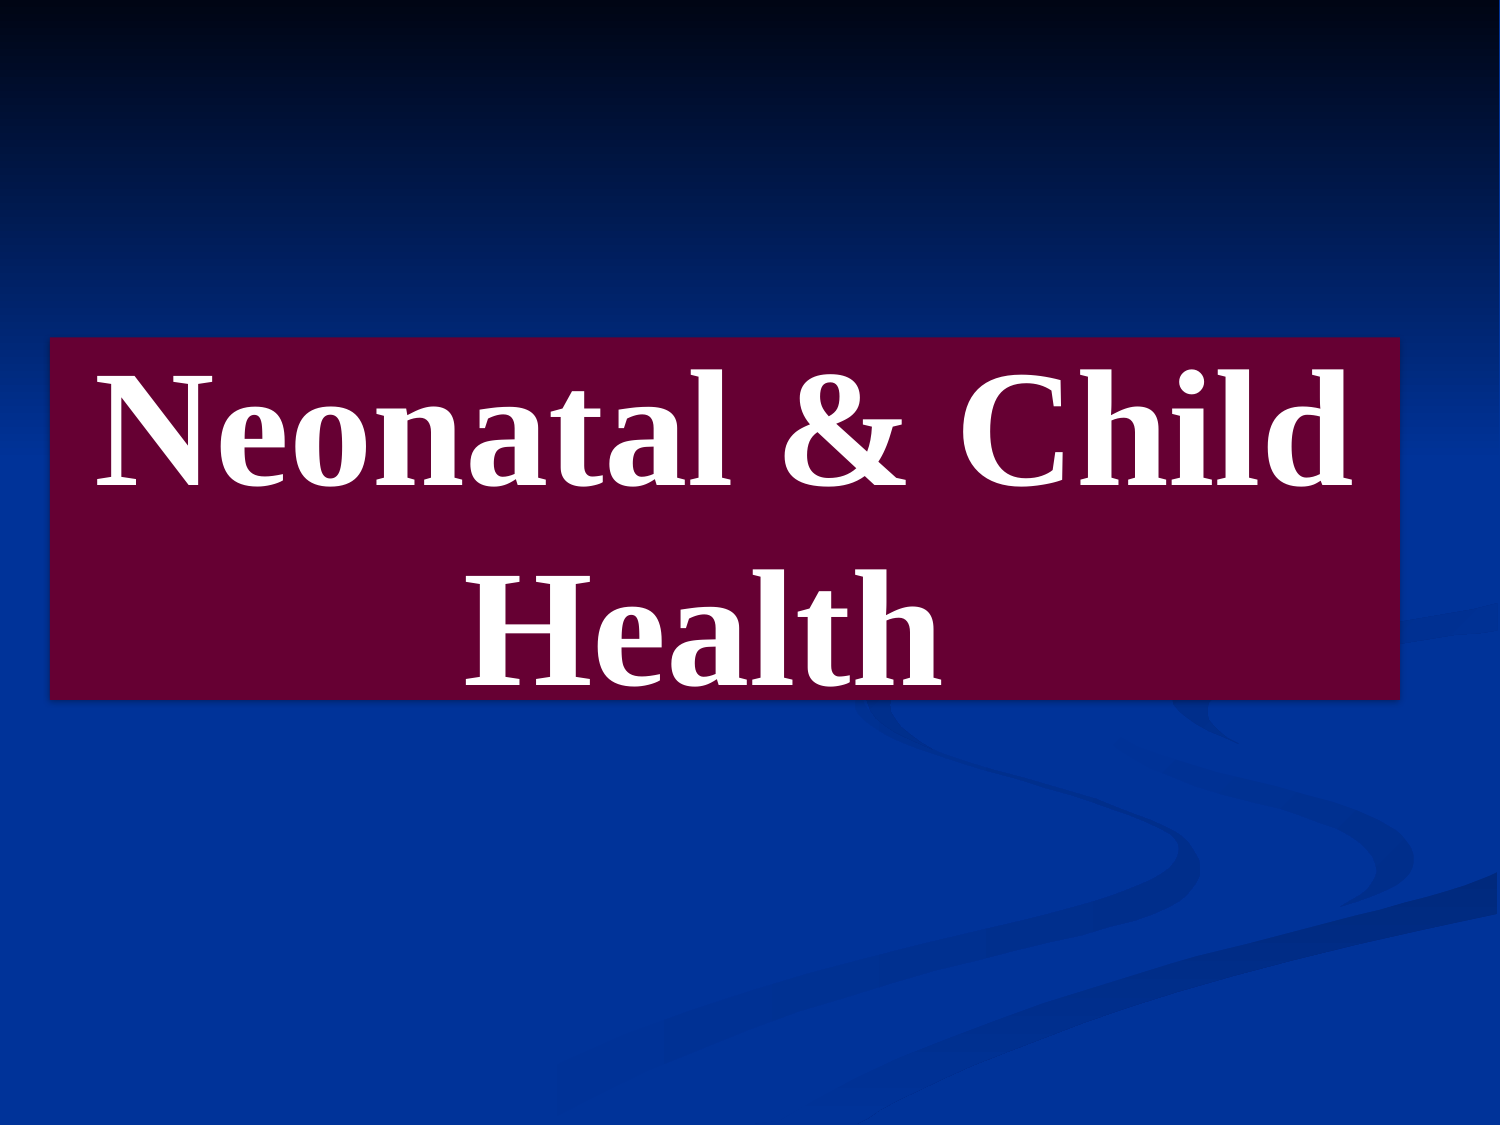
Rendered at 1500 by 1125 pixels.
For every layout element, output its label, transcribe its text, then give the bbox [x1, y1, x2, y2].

text_box Neonatal & Child Health [49, 337, 1400, 700]
